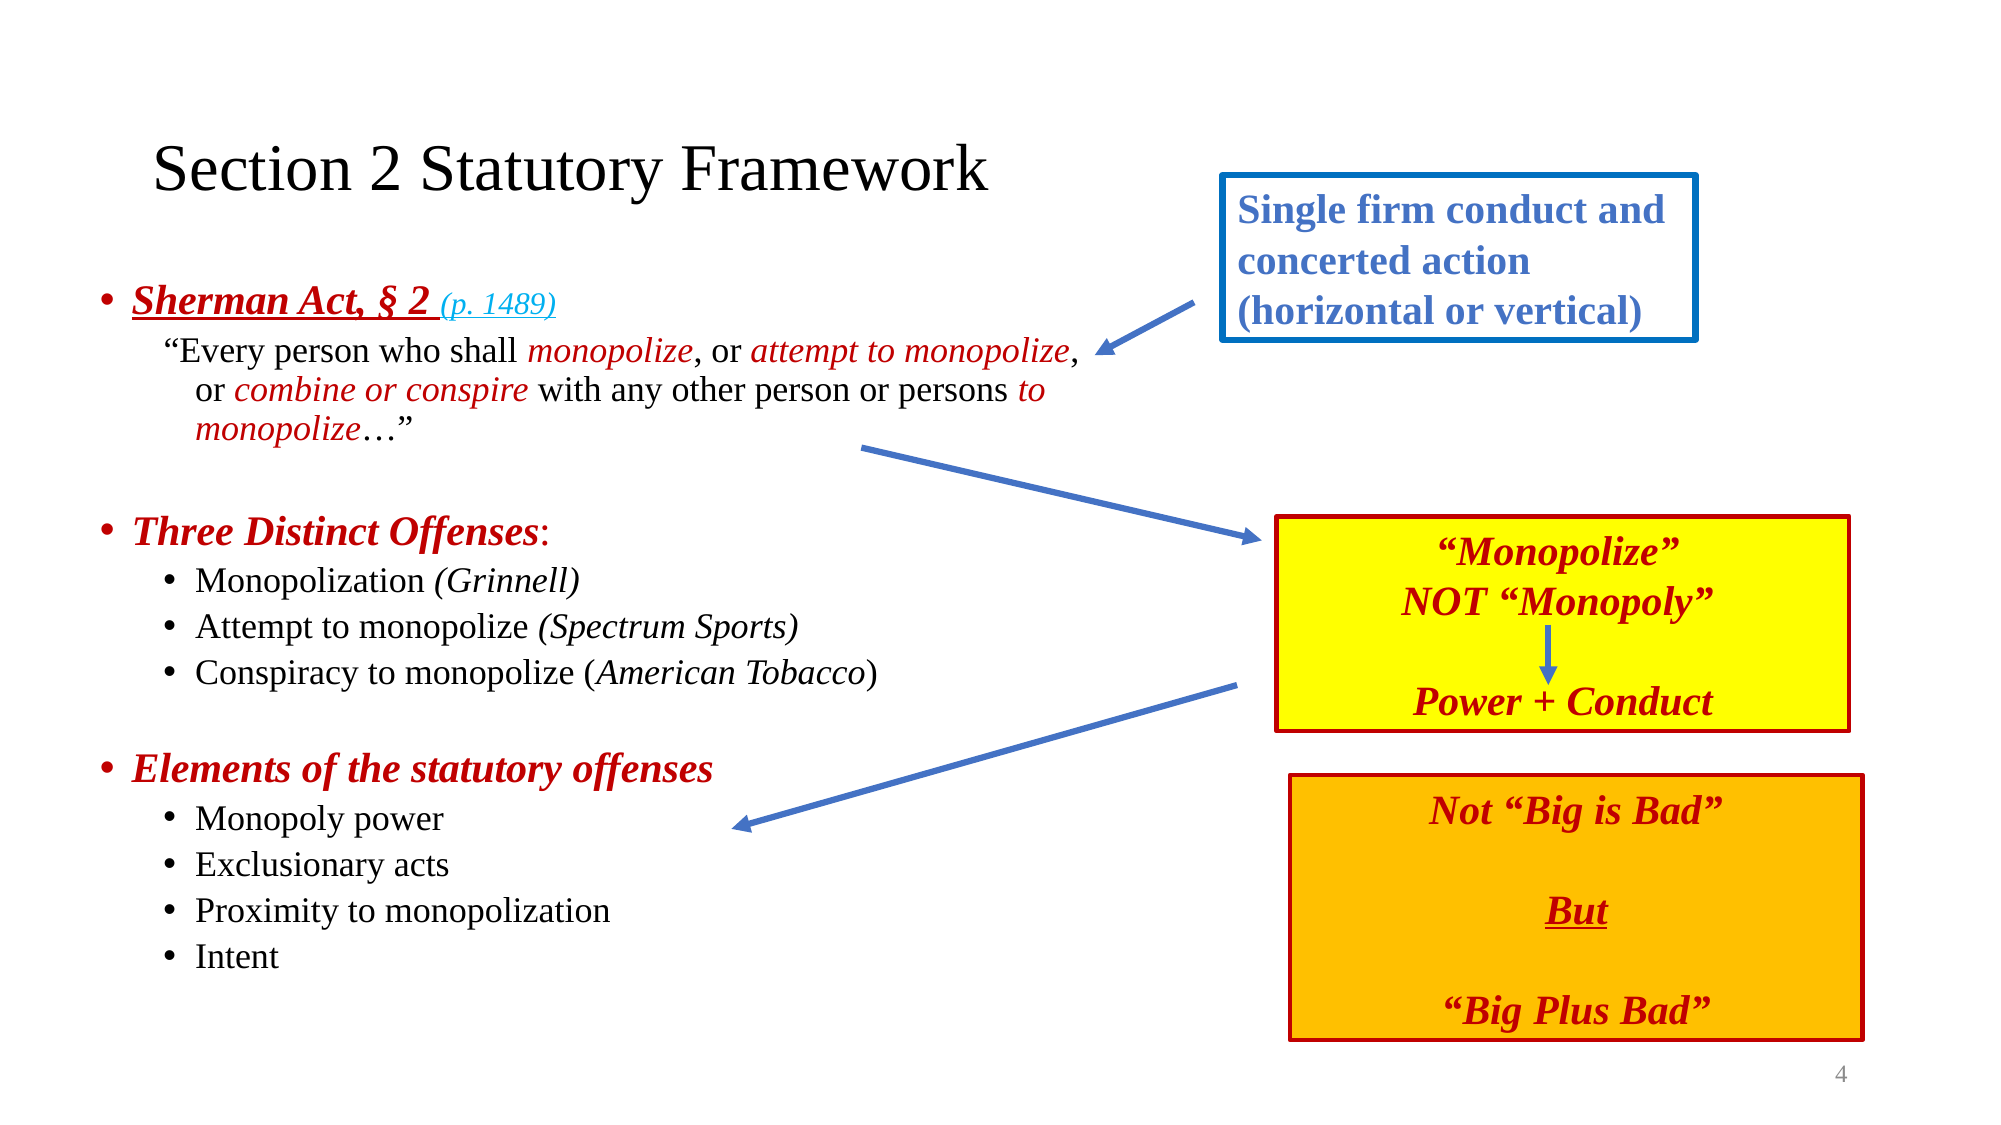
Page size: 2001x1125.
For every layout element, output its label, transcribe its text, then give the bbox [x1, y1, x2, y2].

text_box Not “Big is Bad” But “Big Plus Bad” [1289, 775, 1863, 1040]
text_box Single firm conduct and concerted action (horizontal or vertical) [1222, 174, 1696, 340]
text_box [861, 447, 1262, 541]
text_box “Monopolize” NOT “Monopoly” Power + Conduct [1276, 516, 1850, 732]
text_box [1094, 302, 1195, 356]
slide_number 4 [1412, 1042, 1863, 1103]
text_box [731, 685, 1238, 829]
title Section 2 Statutory Framework [137, 59, 1863, 278]
list Sherman Act, § 2 (p. 1489) “Every person who shall monopolize, or attempt to monopolize, or combine or conspire with any other person or persons to monopolize…” Three Distinct Offenses: Monopolization (Grinnell) Attempt to monopolize (Spectrum Sports) Conspiracy to monopolize (American Tobacco) Elements of the statutory offenses Monopoly power Exclusionary acts Proximity to monopolization Intent [84, 271, 1118, 985]
